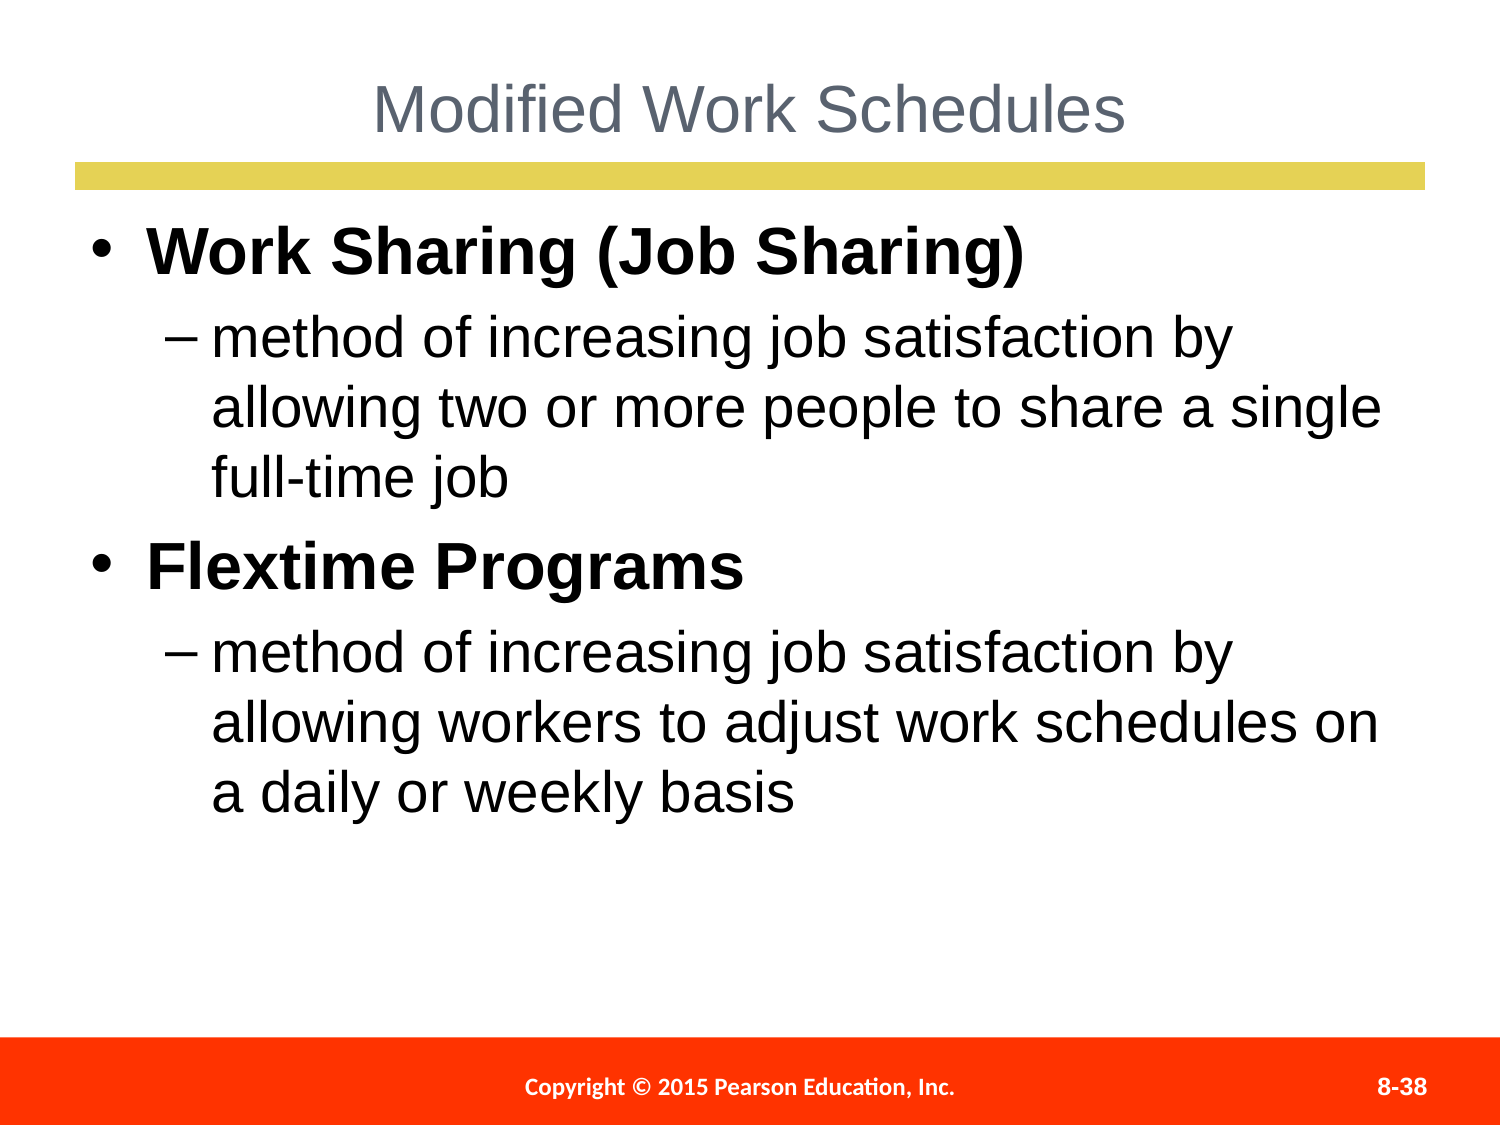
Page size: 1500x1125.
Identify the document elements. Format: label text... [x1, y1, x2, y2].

title Modified Work Schedules [74, 12, 1426, 199]
list Work Sharing (Job Sharing) method of increasing job satisfaction by allowing two or more people to share a single full-time job Flextime Programs method of increasing job satisfaction by allowing workers to adjust work schedules on a daily or weekly basis [74, 199, 1426, 1006]
